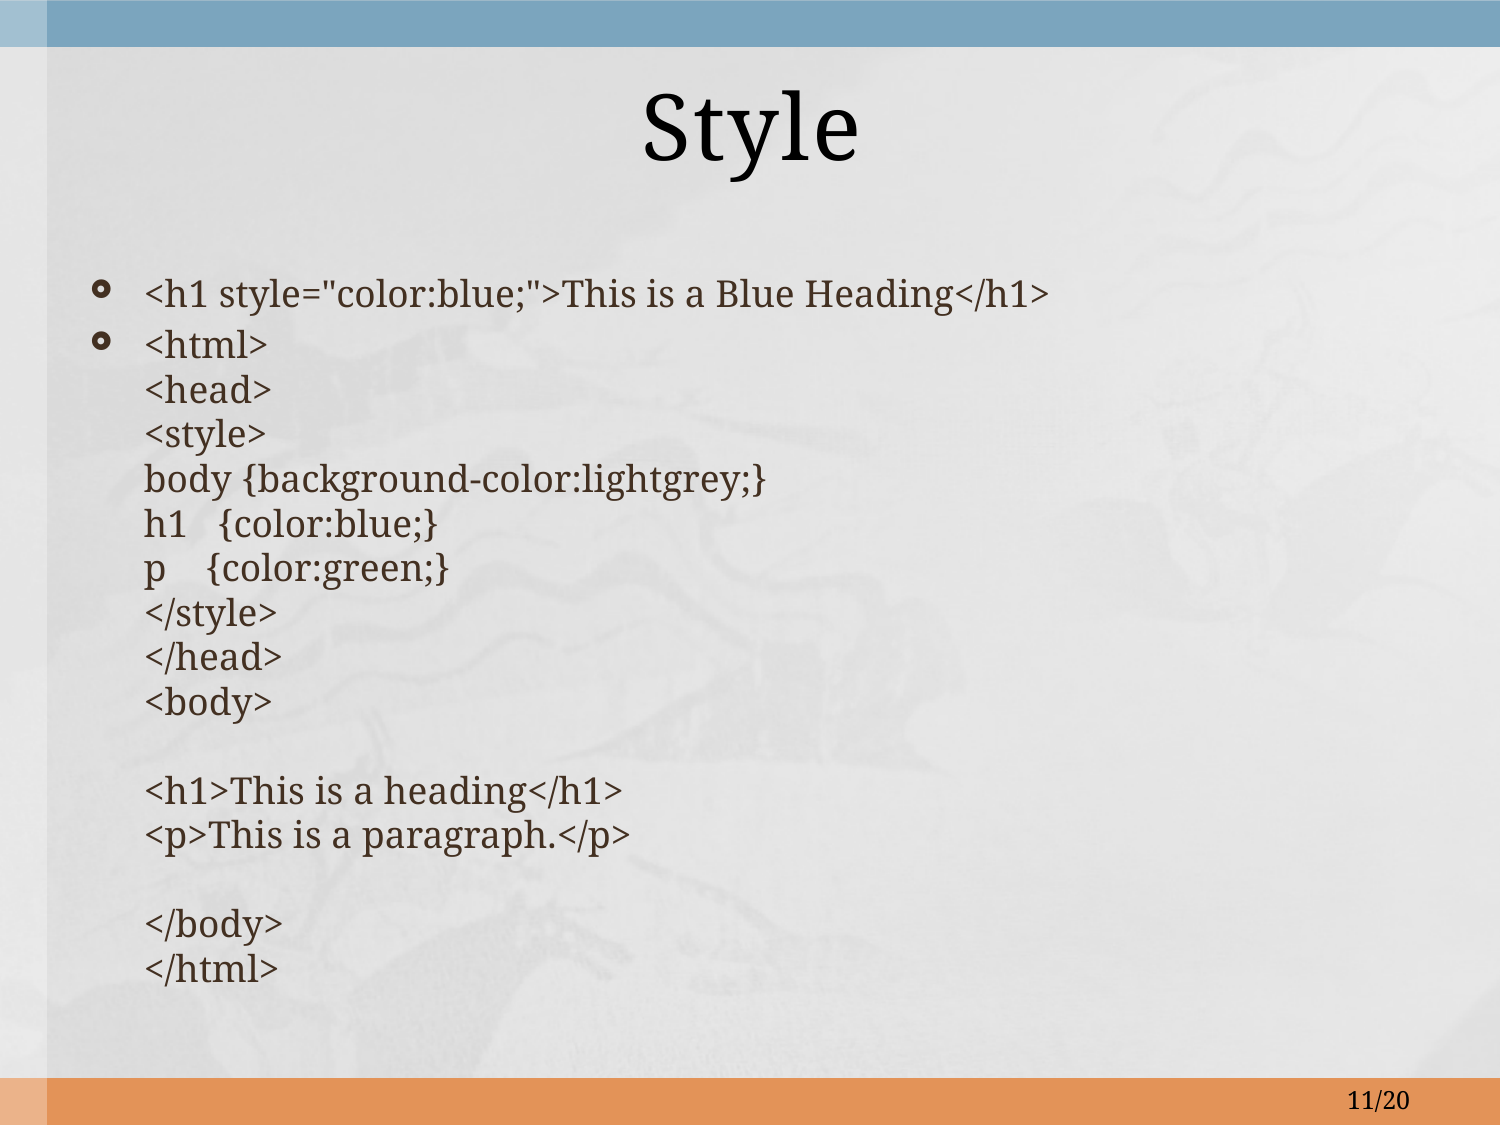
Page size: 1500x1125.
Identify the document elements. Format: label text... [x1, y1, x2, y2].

slide_number 11/20 [1074, 1078, 1425, 1125]
title Style [49, 46, 1454, 202]
list <h1 style="color:blue;">This is a Blue Heading</h1> <html> <head> <style> body {background-color:lightgrey;} h1 {color:blue;} p {color:green;} </style> </head> <body> <h1>This is a heading</h1> <p>This is a paragraph.</p> </body> </html> [75, 262, 1425, 1005]
